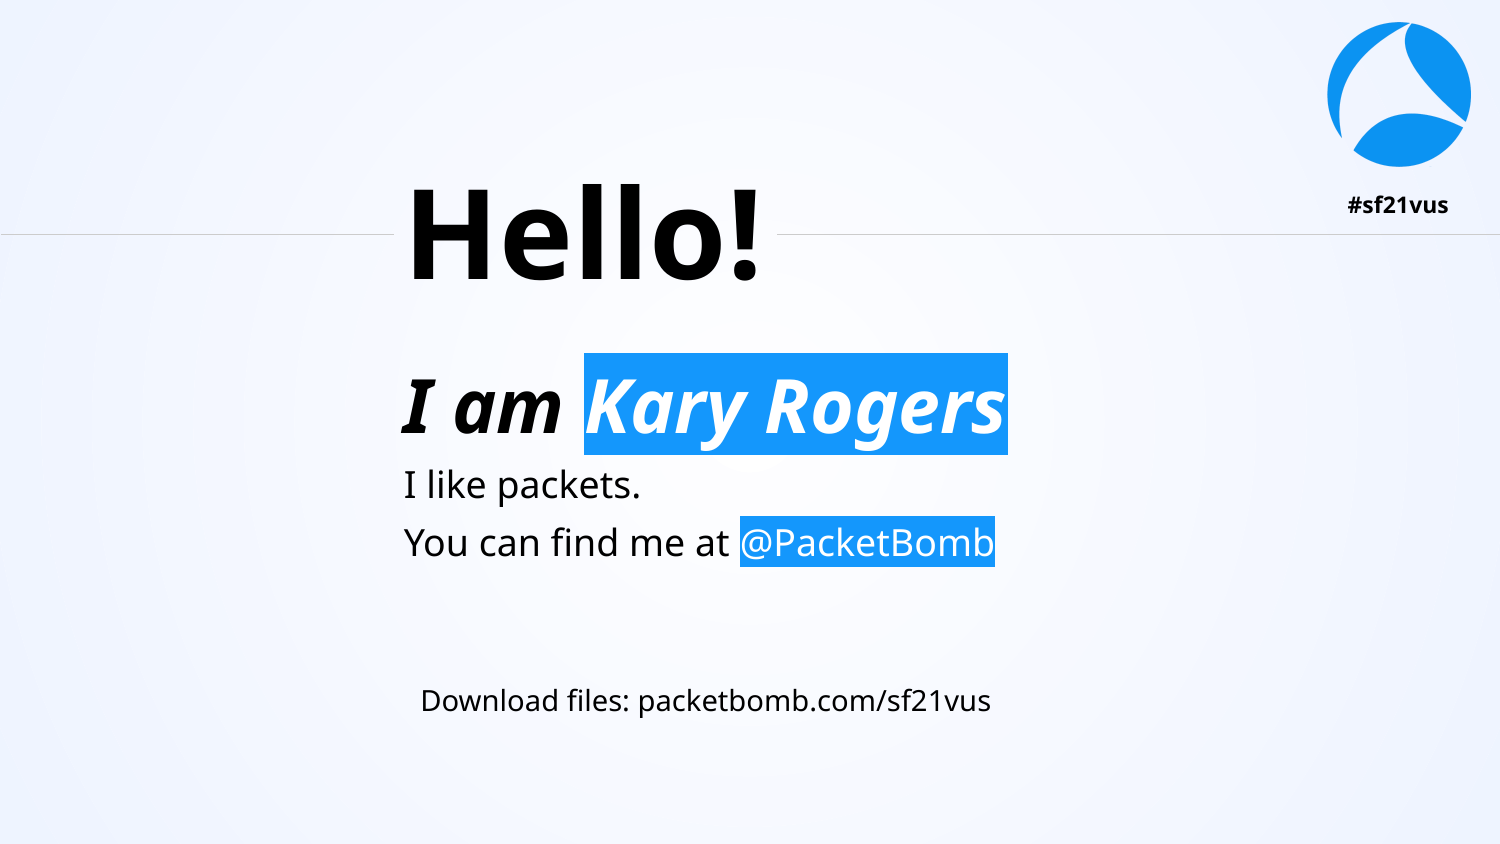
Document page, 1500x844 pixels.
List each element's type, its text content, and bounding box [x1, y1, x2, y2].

subtitle I am Kary Rogers I like packets. You can find me at @PacketBomb [389, 343, 1213, 473]
picture [1327, 22, 1471, 167]
text_box Download files: packetbomb.com/sf21vus [388, 675, 1047, 760]
title Hello! [389, 133, 1195, 325]
